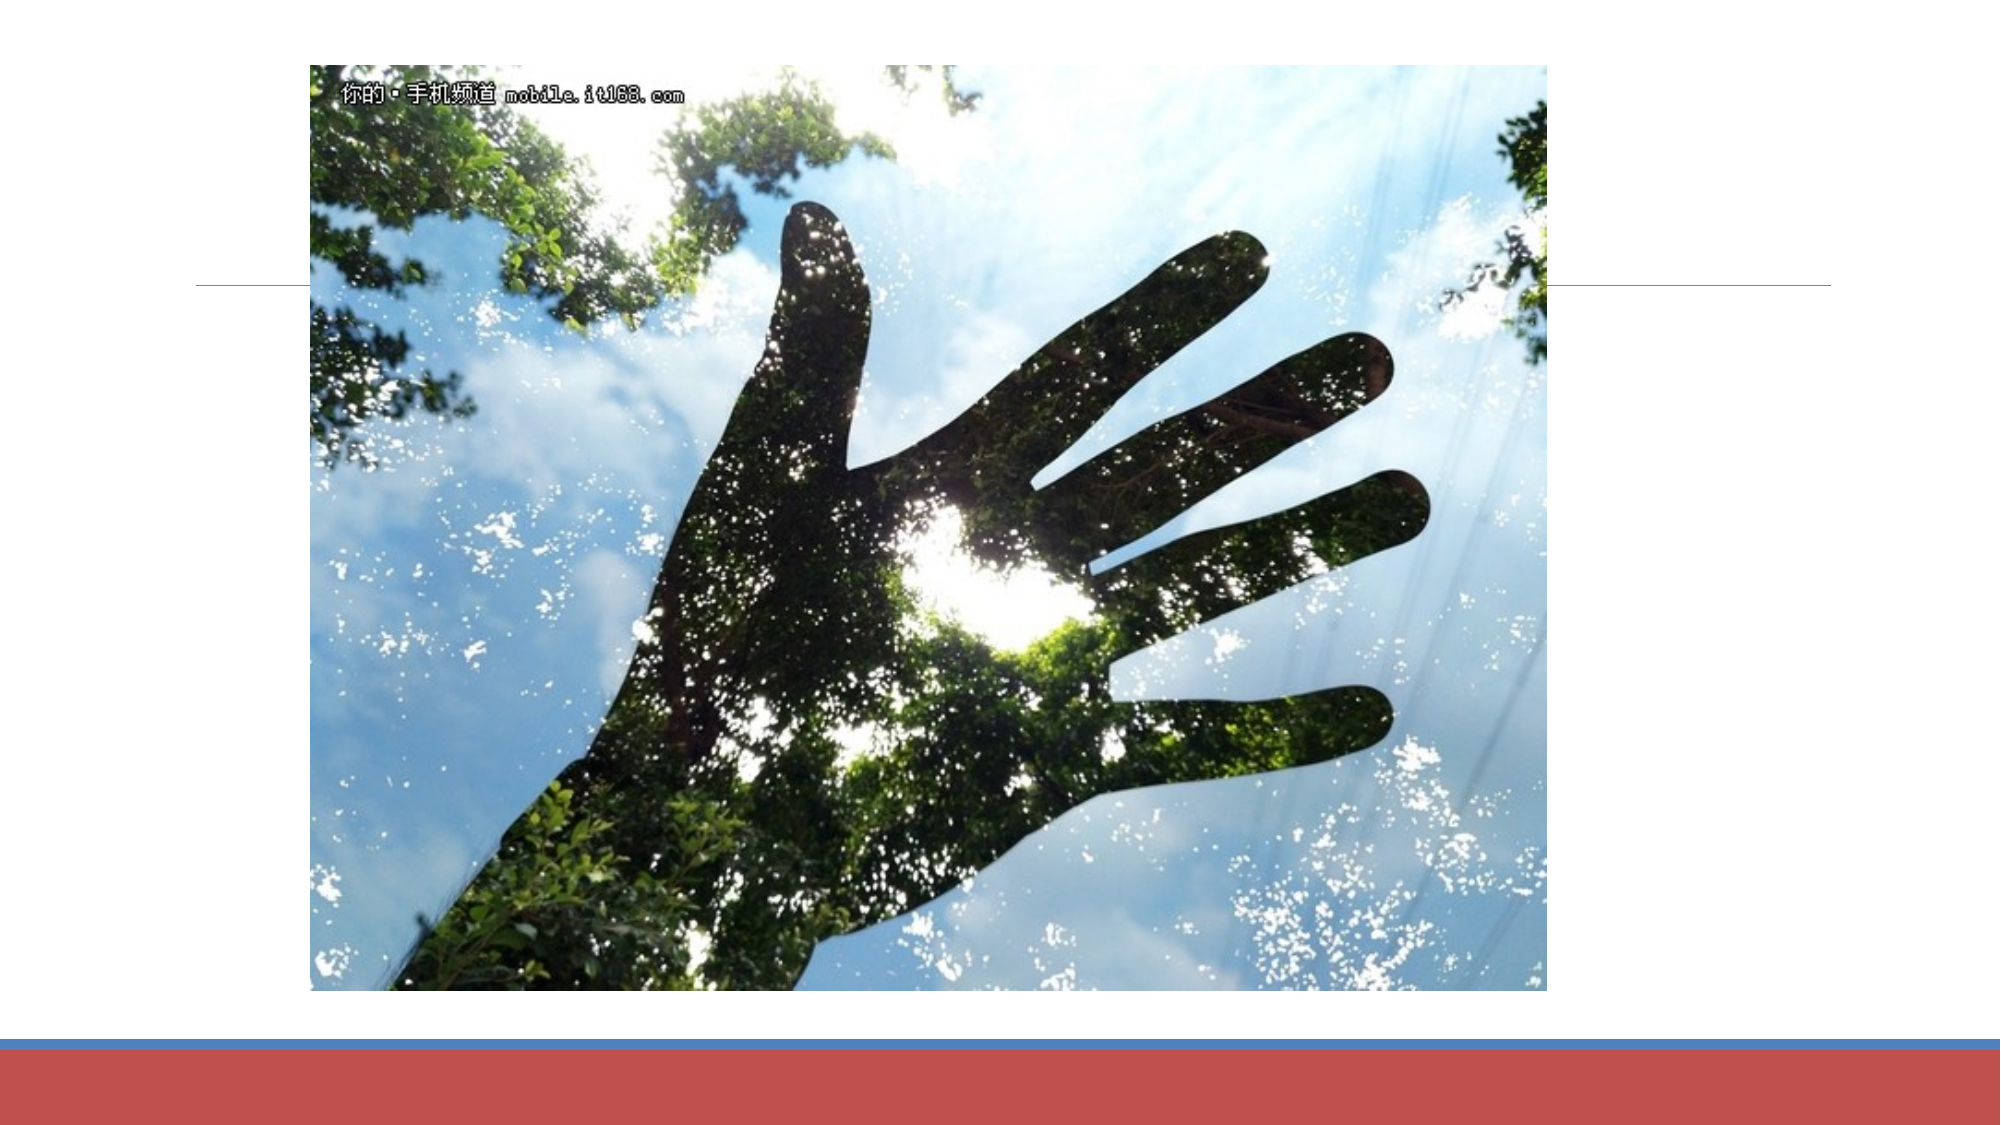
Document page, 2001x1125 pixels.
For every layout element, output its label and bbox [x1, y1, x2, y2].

picture [310, 64, 1547, 992]
